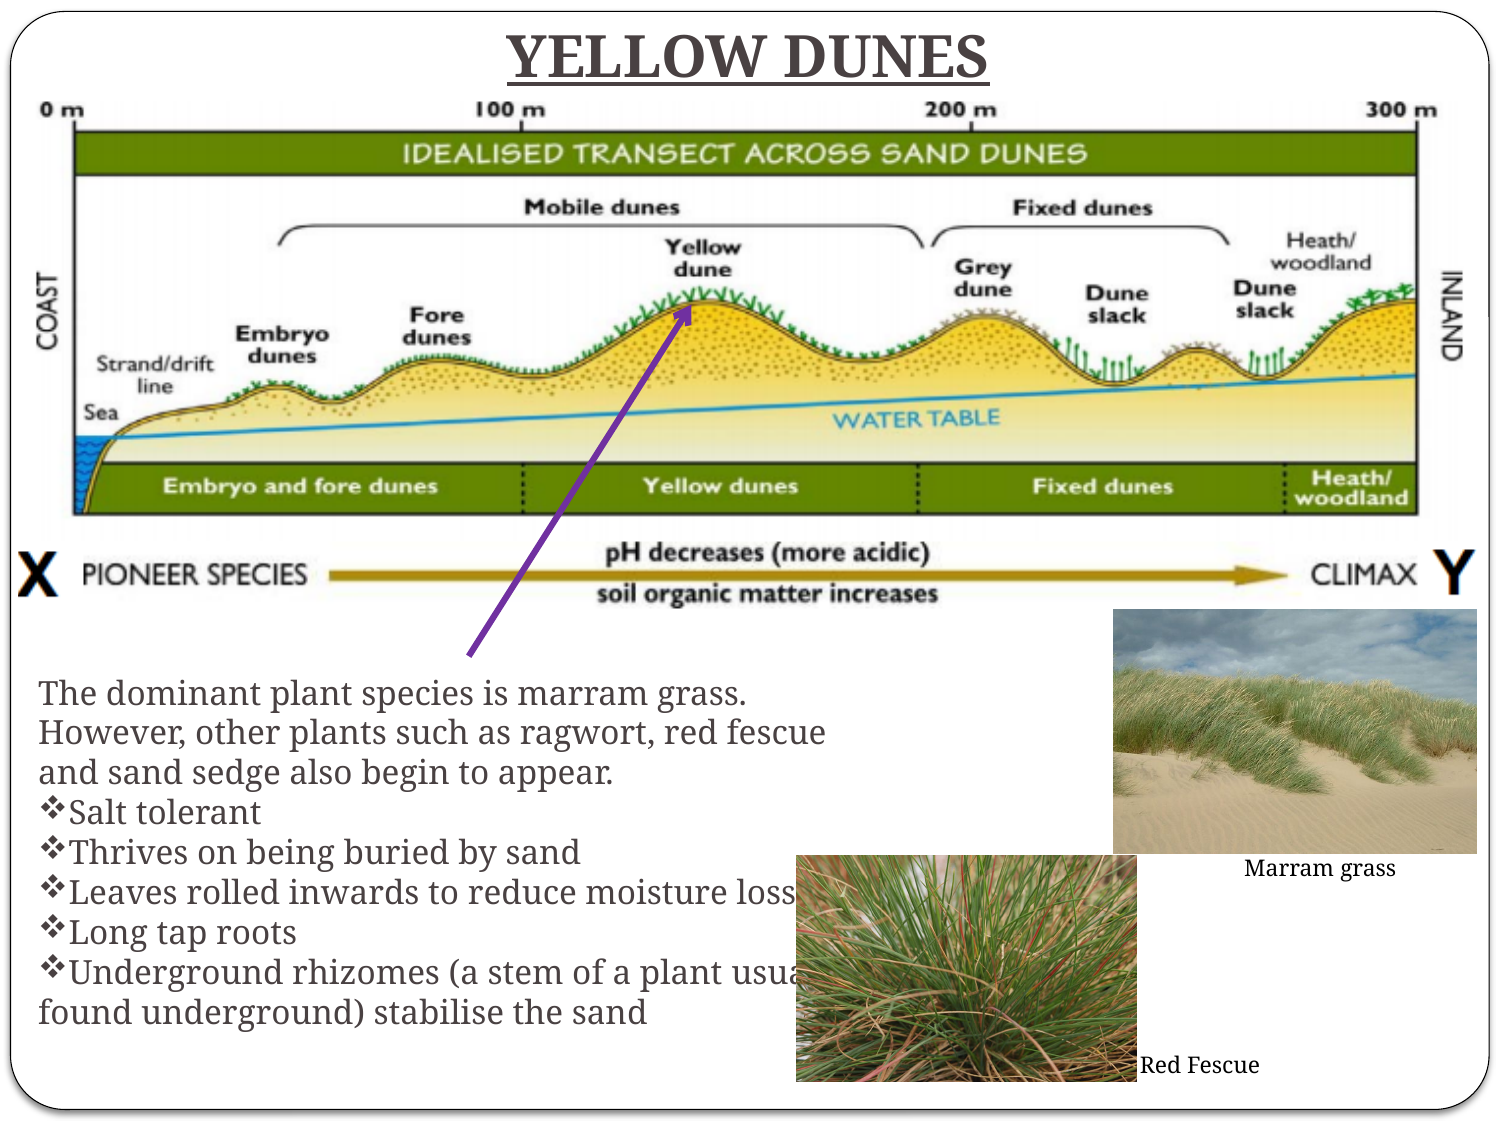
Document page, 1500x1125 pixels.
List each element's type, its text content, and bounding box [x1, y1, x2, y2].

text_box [404, 368, 757, 592]
text_box The dominant plant species is marram grass. However, other plants such as ragwort, red fescue and sand sedge also begin to appear. Salt tolerant Thrives on being buried by sand Leaves rolled inwards to reduce moisture loss Long tap roots Underground rhizomes (a stem of a plant usually found underground) stabilise the sand [23, 664, 879, 1039]
picture [17, 93, 1477, 610]
picture [796, 855, 1137, 1082]
text_box Red Fescue [1142, 1042, 1330, 1086]
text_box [1112, 609, 1477, 880]
text_box YELLOW DUNES [492, 11, 1067, 91]
